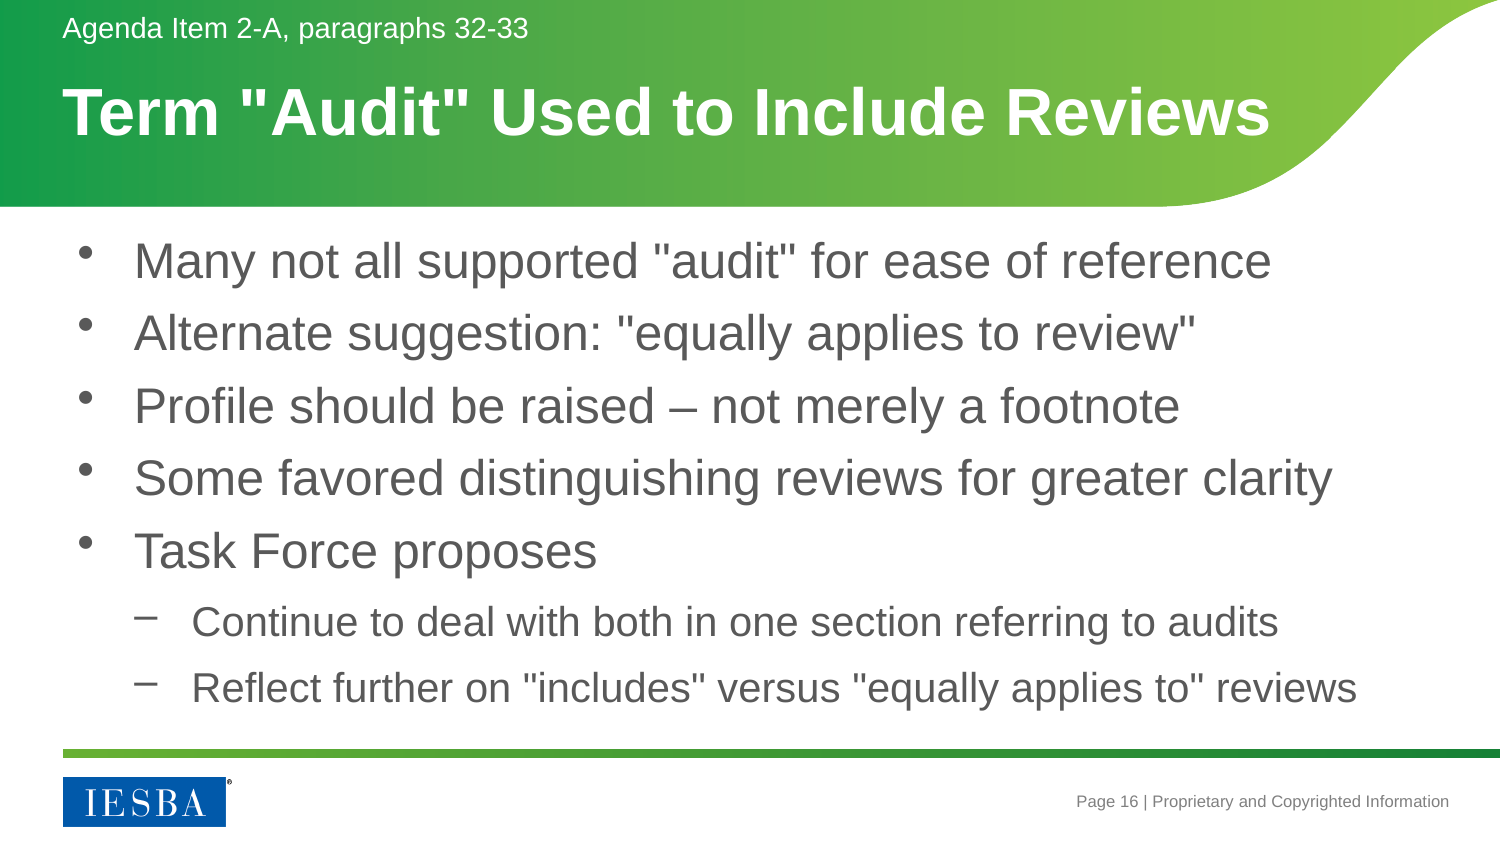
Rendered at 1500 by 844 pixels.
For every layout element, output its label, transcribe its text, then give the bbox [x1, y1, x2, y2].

picture [0, 0, 1500, 207]
list Many not all supported "audit" for ease of reference Alternate suggestion: "equally applies to review" Profile should be raised – not merely a footnote Some favored distinguishing reviews for greater clarity Task Force proposes Continue to deal with both in one section referring to audits Reflect further on "includes" versus "equally applies to" reviews [62, 220, 1450, 724]
picture [63, 777, 232, 827]
title Term "Audit" Used to Include Reviews [62, 75, 1300, 142]
subtitle Agenda Item 2-A, paragraphs 32-33 [62, 9, 538, 35]
